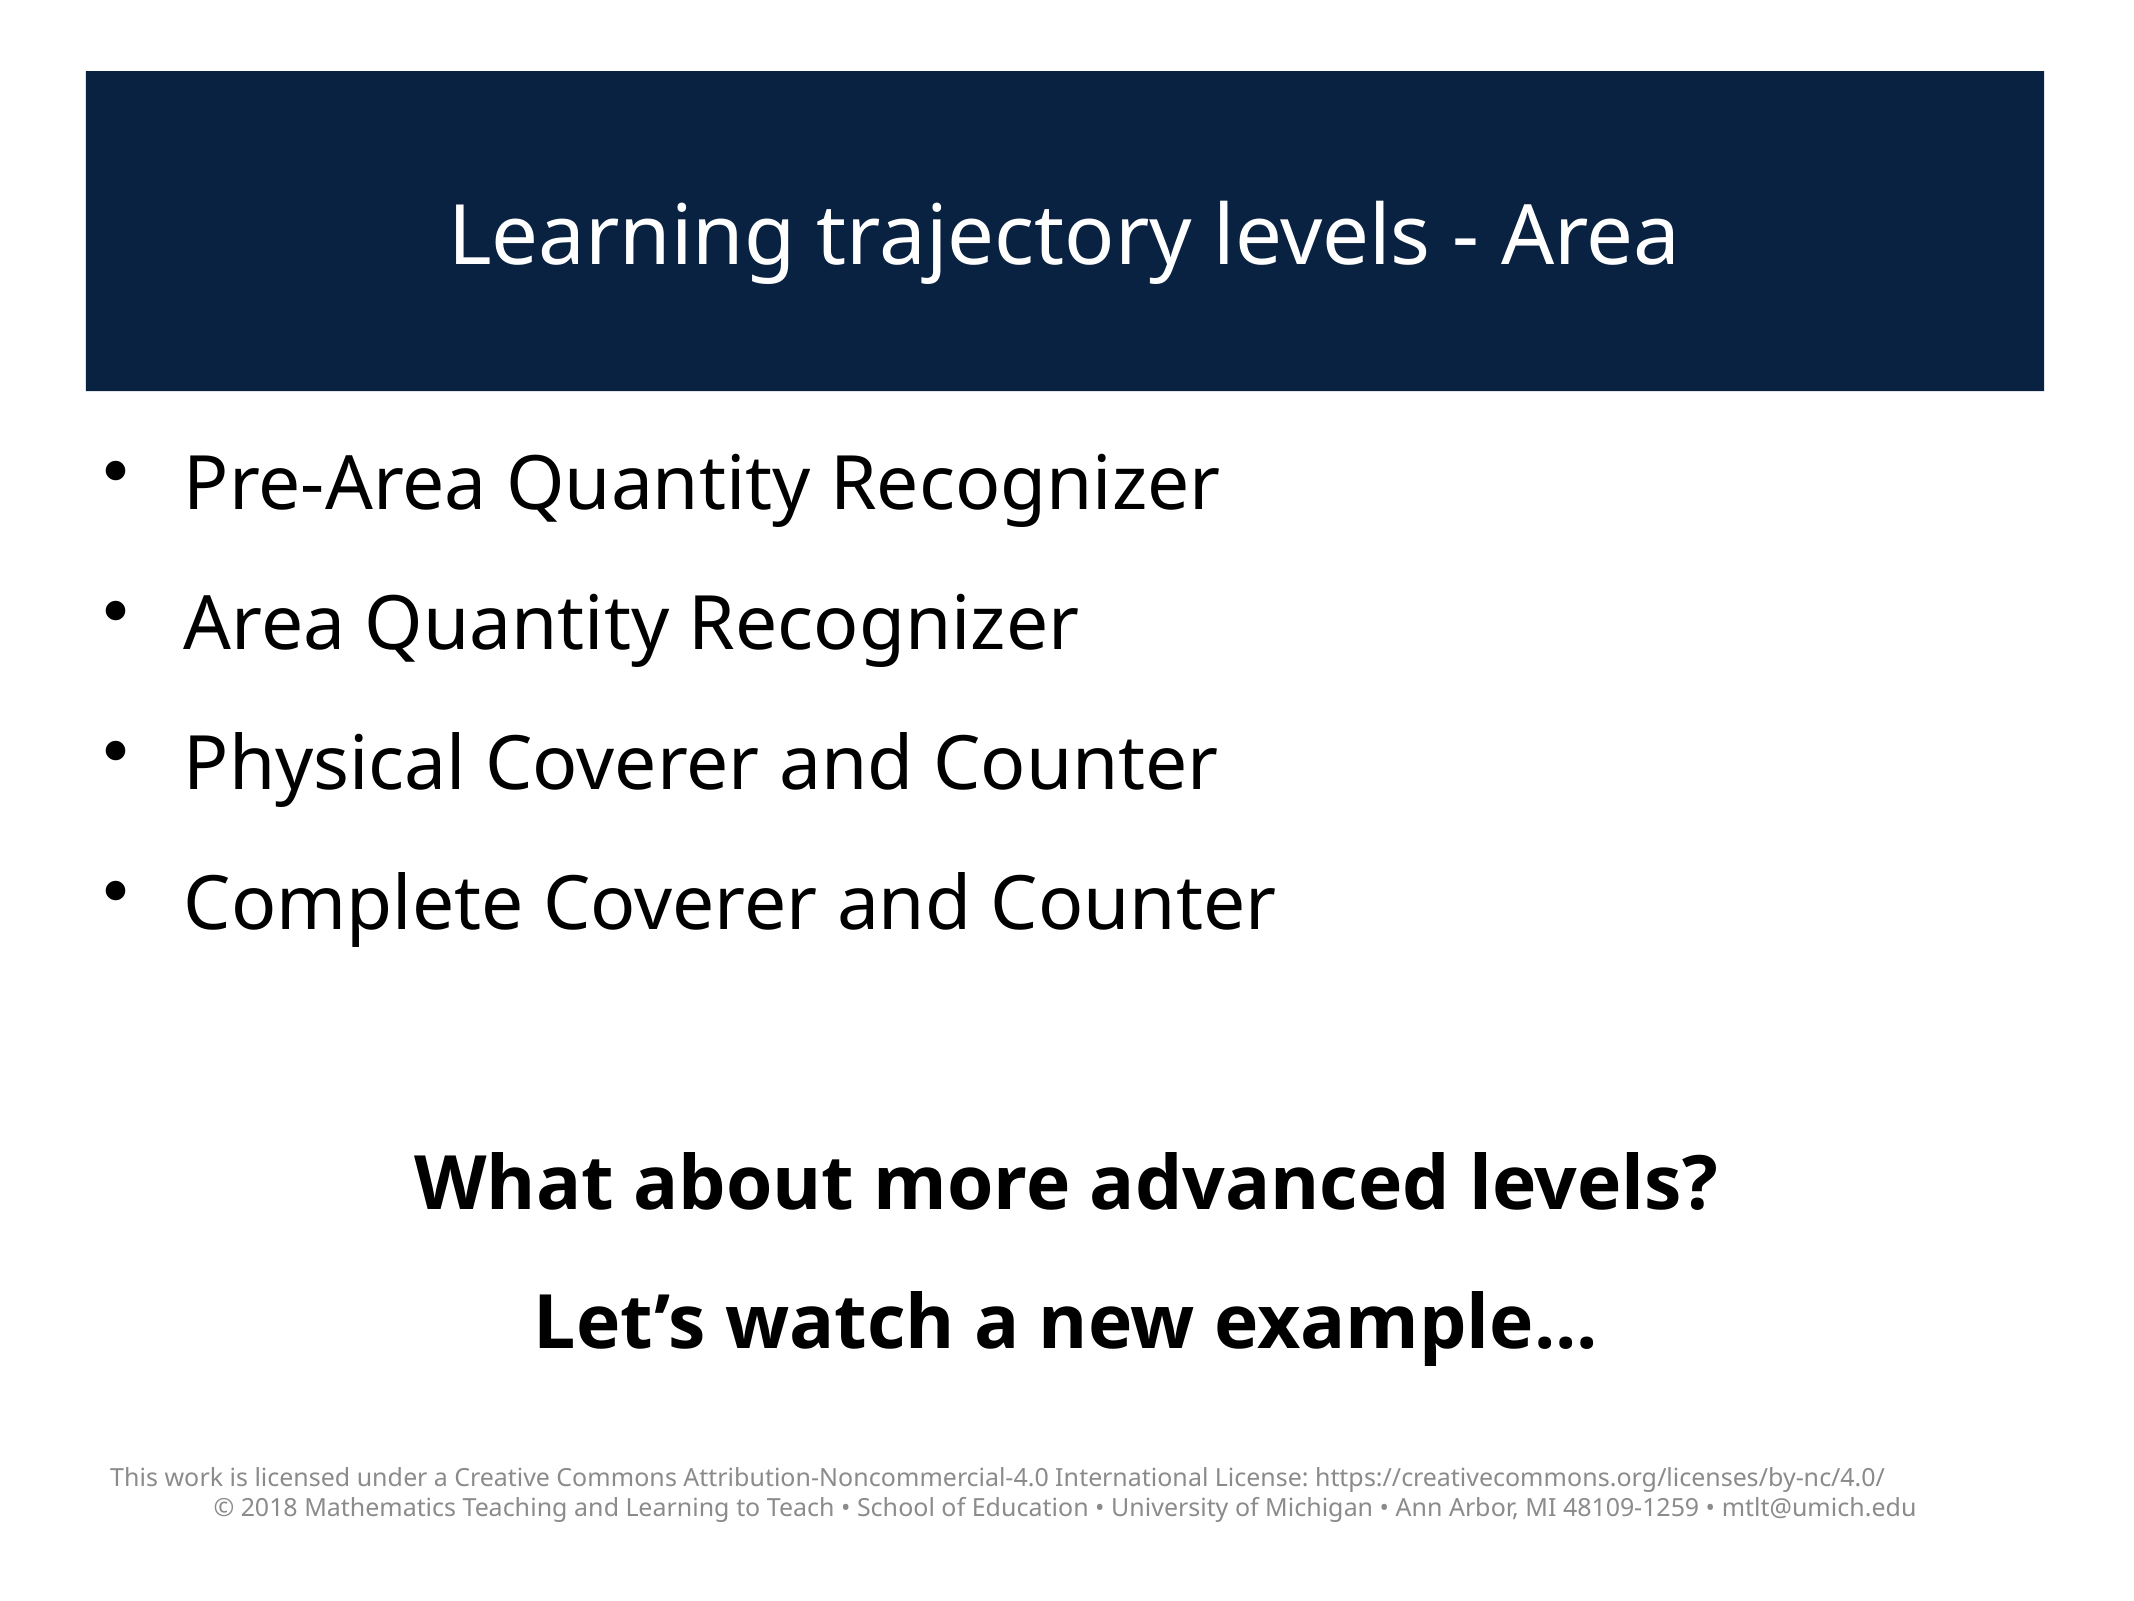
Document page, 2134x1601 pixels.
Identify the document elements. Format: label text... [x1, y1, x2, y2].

text_box This work is licensed under a Creative Commons Attribution-Noncommercial-4.0 International License: https://creativecommons.org/licenses/by-nc/4.0/ © 2018 Mathematics Teaching and Learning to Teach • School of Education • University of Michigan • Ann Arbor, MI 48109-1259 • mtlt@umich.edu [88, 1436, 2045, 1547]
list Pre-Area Quantity Recognizer Area Quantity Recognizer Physical Coverer and Counter Complete Coverer and Counter What about more advanced levels? Let’s watch a new example... [88, 426, 2045, 1430]
title Learning trajectory levels - Area [85, 71, 2045, 392]
